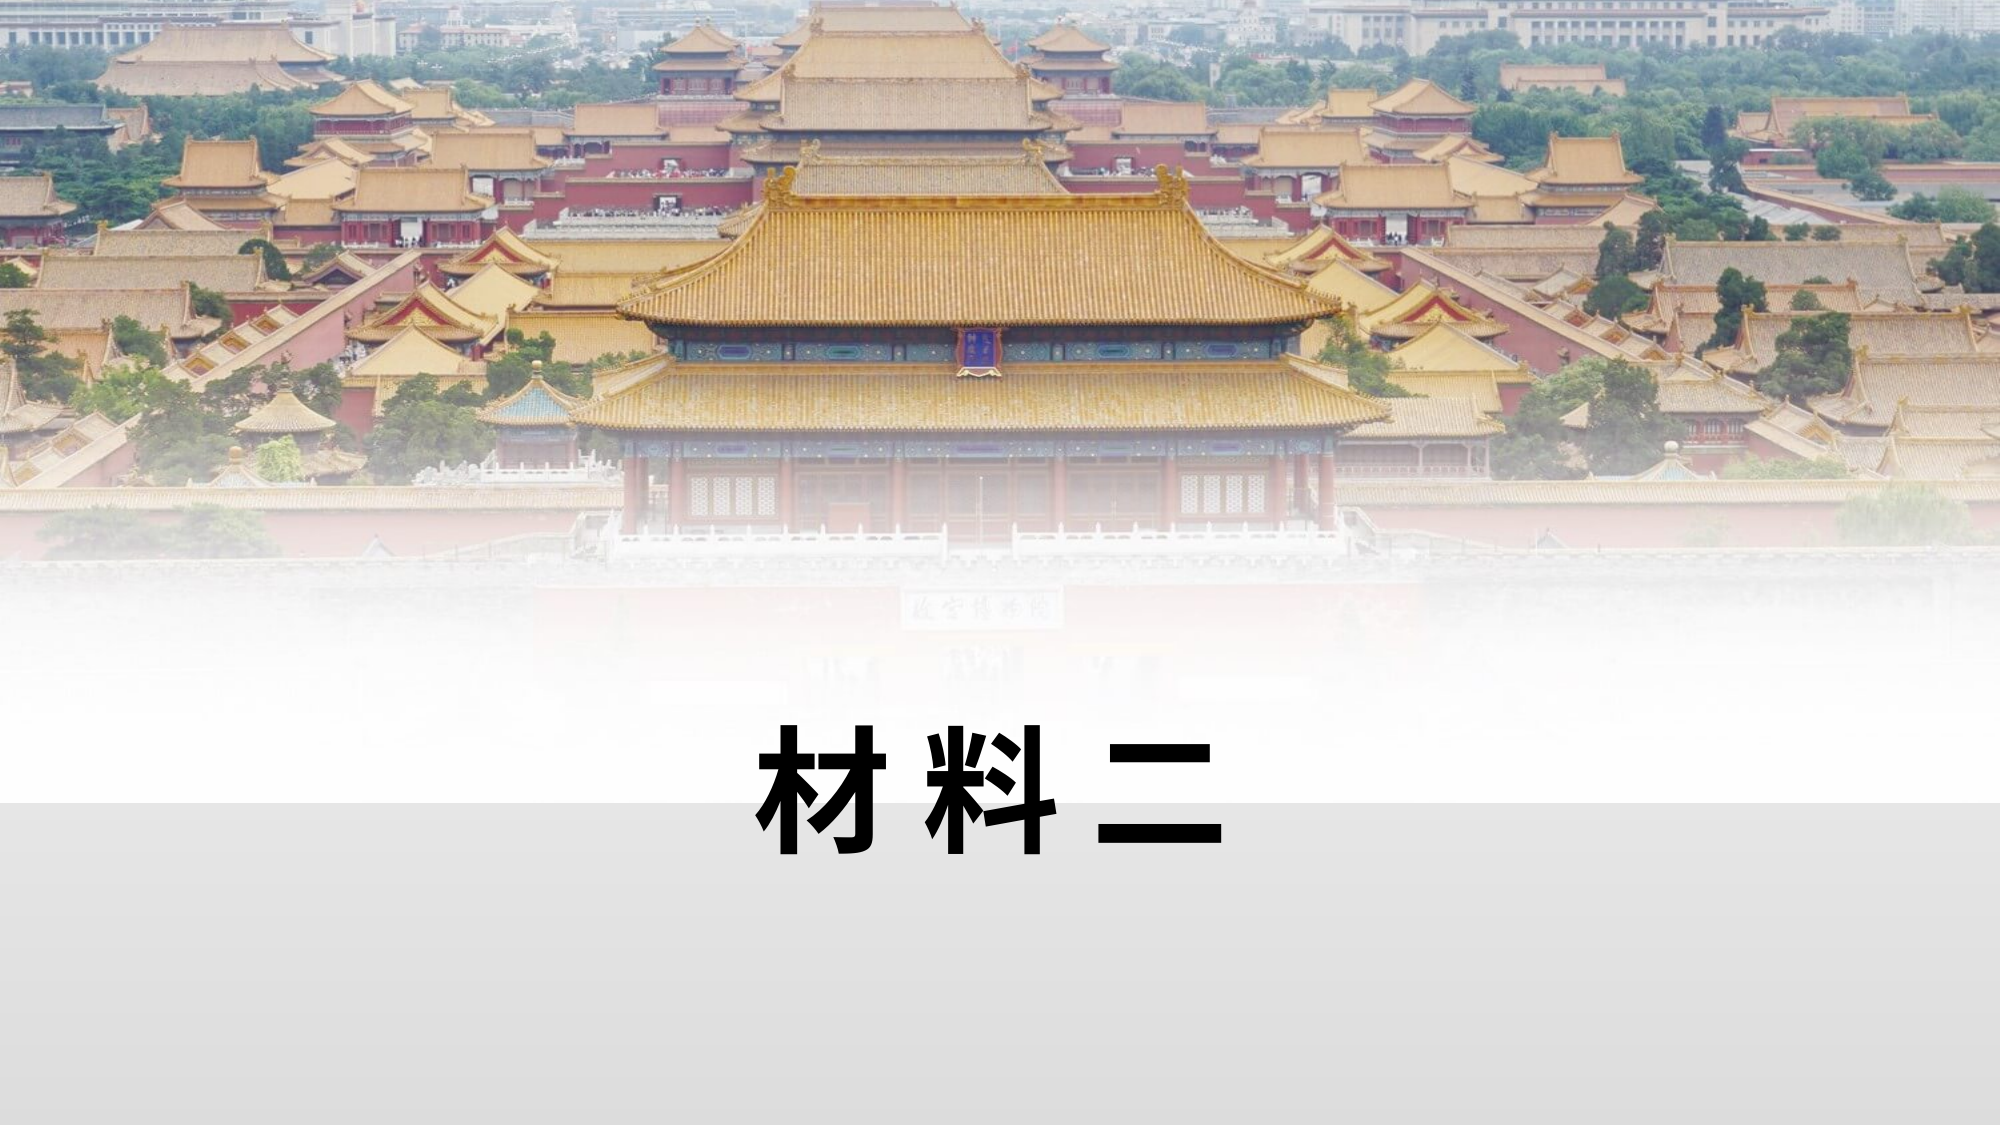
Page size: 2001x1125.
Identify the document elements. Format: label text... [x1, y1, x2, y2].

picture [0, 0, 2000, 803]
text_box 材 料 二 [611, 803, 1372, 880]
